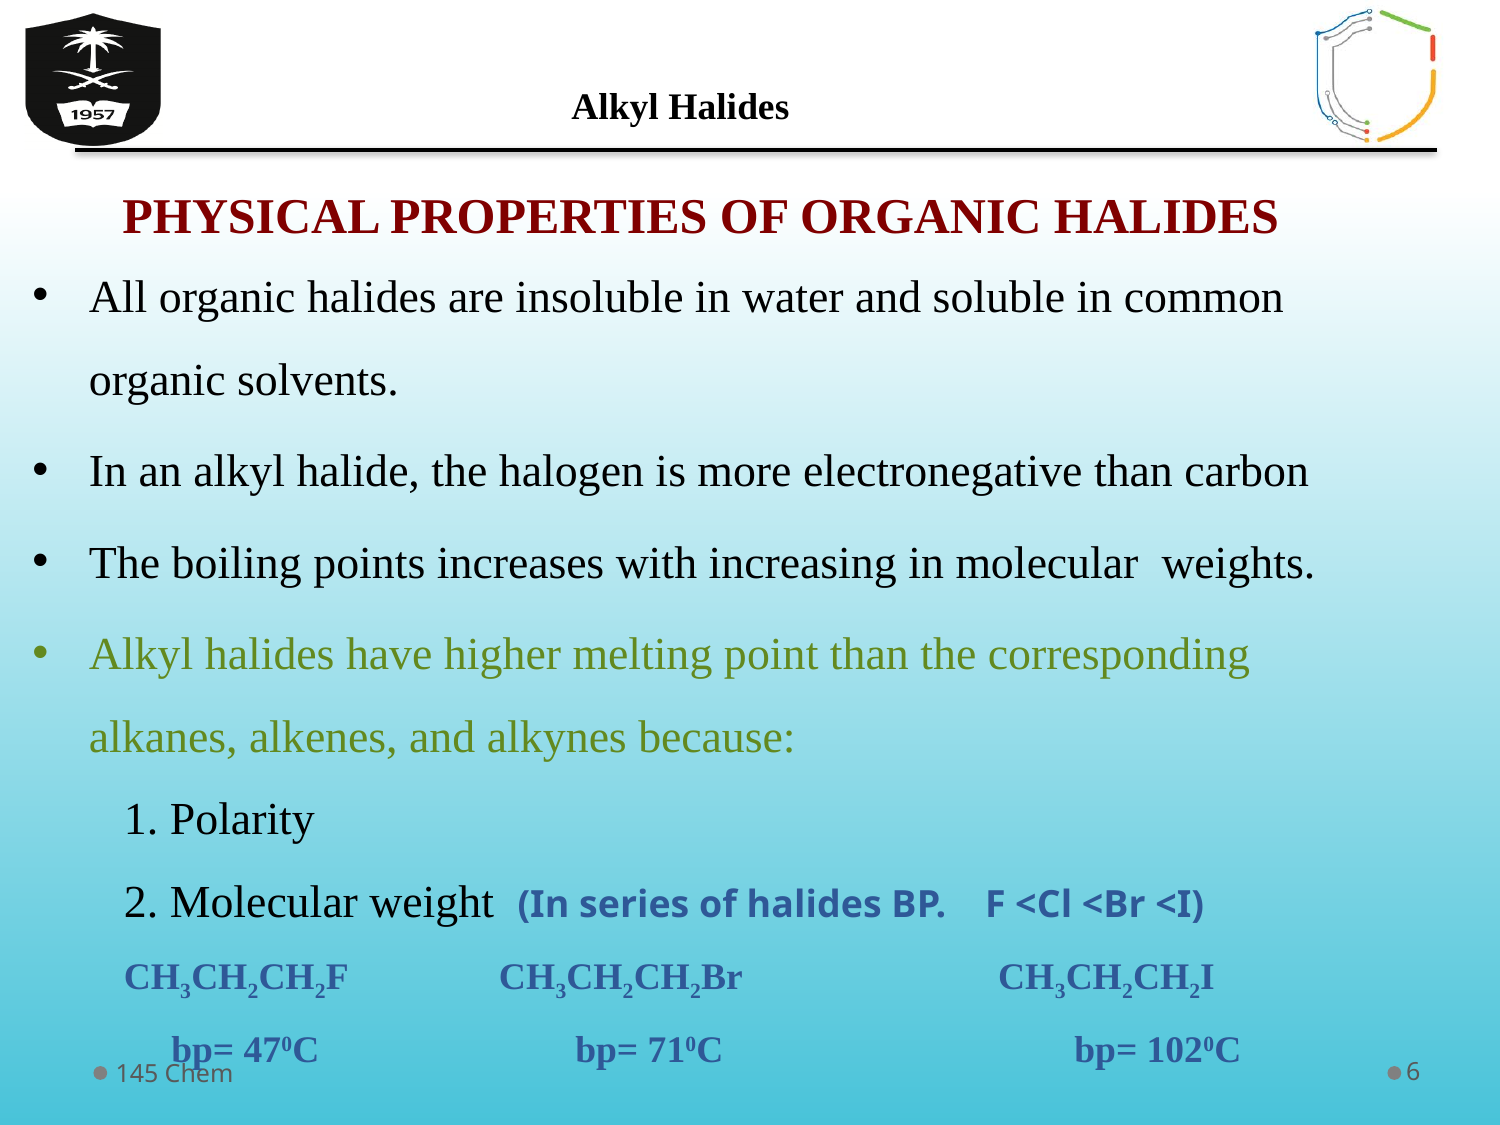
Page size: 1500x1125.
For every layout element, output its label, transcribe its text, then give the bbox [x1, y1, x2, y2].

text_box Alkyl Halides [556, 74, 805, 135]
picture [24, 12, 163, 151]
slide_number 6 [1401, 1042, 1494, 1103]
title Physical Properties of Organic Halides [0, 113, 1414, 252]
picture [1287, 0, 1463, 165]
list All organic halides are insoluble in water and soluble in common organic solvents. In an alkyl halide, the halogen is more electronegative than carbon The boiling points increases with increasing in molecular weights. Alkyl halides have higher melting point than the corresponding alkanes, alkenes, and alkynes because: 1. Polarity 2. Molecular weight (In series of halides BP. F <Cl <Br <I) CH3CH2CH2F CH3CH2CH2Br CH3CH2CH2I bp= 470C bp= 710C bp= 1020C [17, 231, 1424, 976]
footer 145 Chem [108, 1042, 576, 1103]
